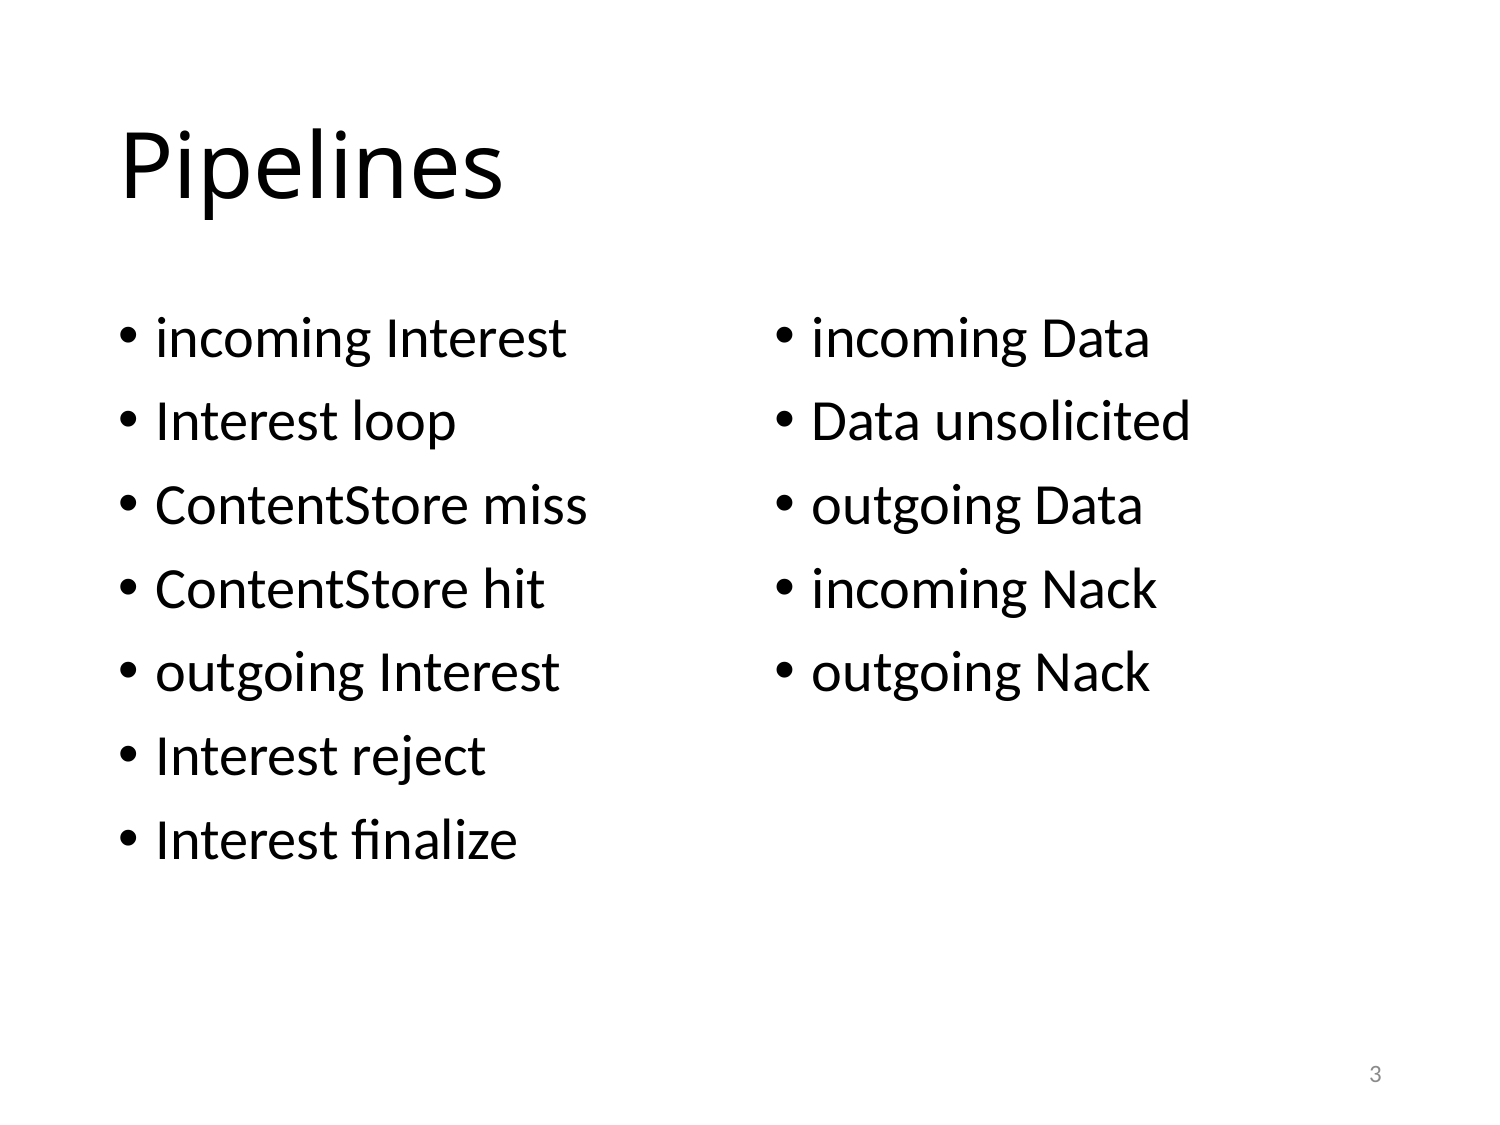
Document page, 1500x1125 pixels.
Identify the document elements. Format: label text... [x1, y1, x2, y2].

title Pipelines [103, 59, 1397, 278]
list incoming Data Data unsolicited outgoing Data incoming Nack outgoing Nack [759, 299, 1397, 1014]
slide_number 3 [1059, 1042, 1397, 1103]
list incoming Interest Interest loop ContentStore miss ContentStore hit outgoing Interest Interest reject Interest finalize [103, 299, 741, 1014]
